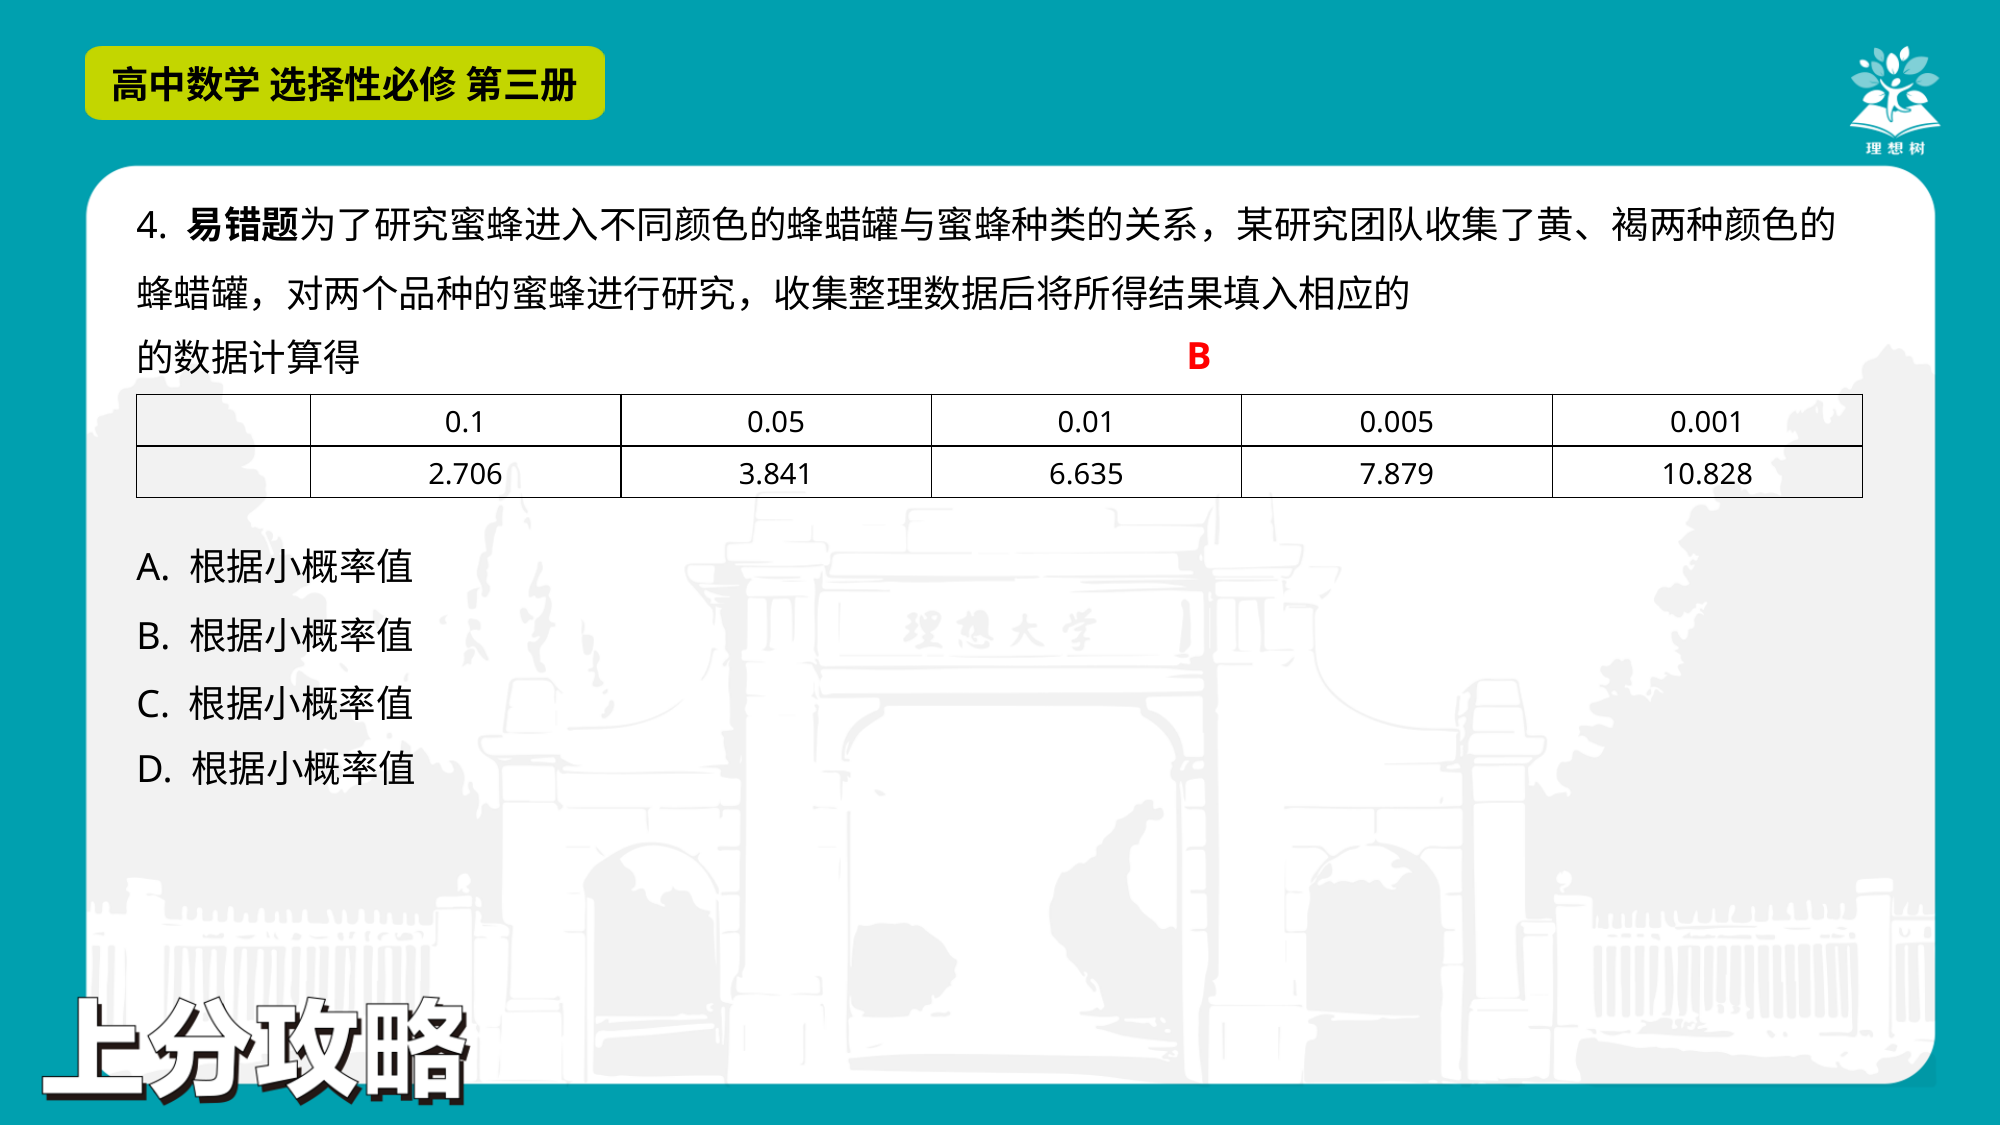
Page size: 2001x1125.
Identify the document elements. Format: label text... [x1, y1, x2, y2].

picture [0, 0, 2000, 1125]
text_box B [1171, 312, 1227, 371]
